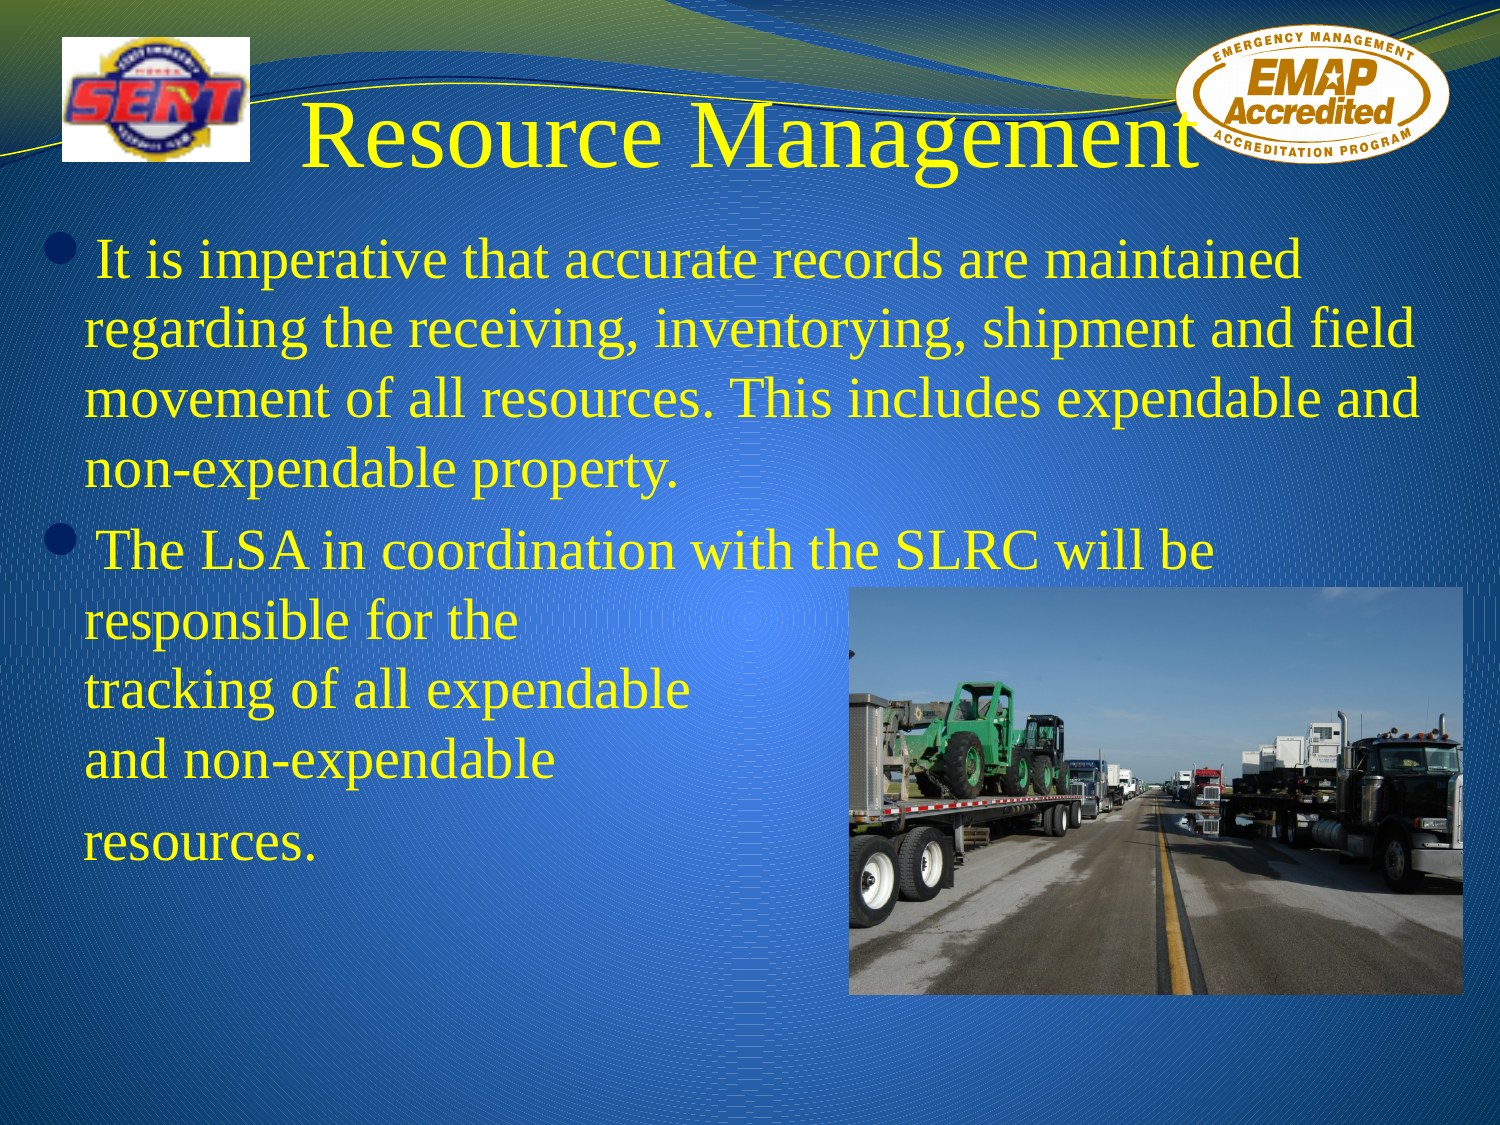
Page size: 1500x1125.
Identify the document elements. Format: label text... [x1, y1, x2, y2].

picture [62, 37, 250, 162]
picture [849, 587, 1463, 995]
title Resource Management [112, 62, 1388, 188]
list It is imperative that accurate records are maintained regarding the receiving, inventorying, shipment and field movement of all resources. This includes expendable and non-expendable property. The LSA in coordination with the SLRC will be responsible for the tracking of all expendable and non-expendable resources. [24, 212, 1488, 1125]
picture [1175, 24, 1450, 164]
